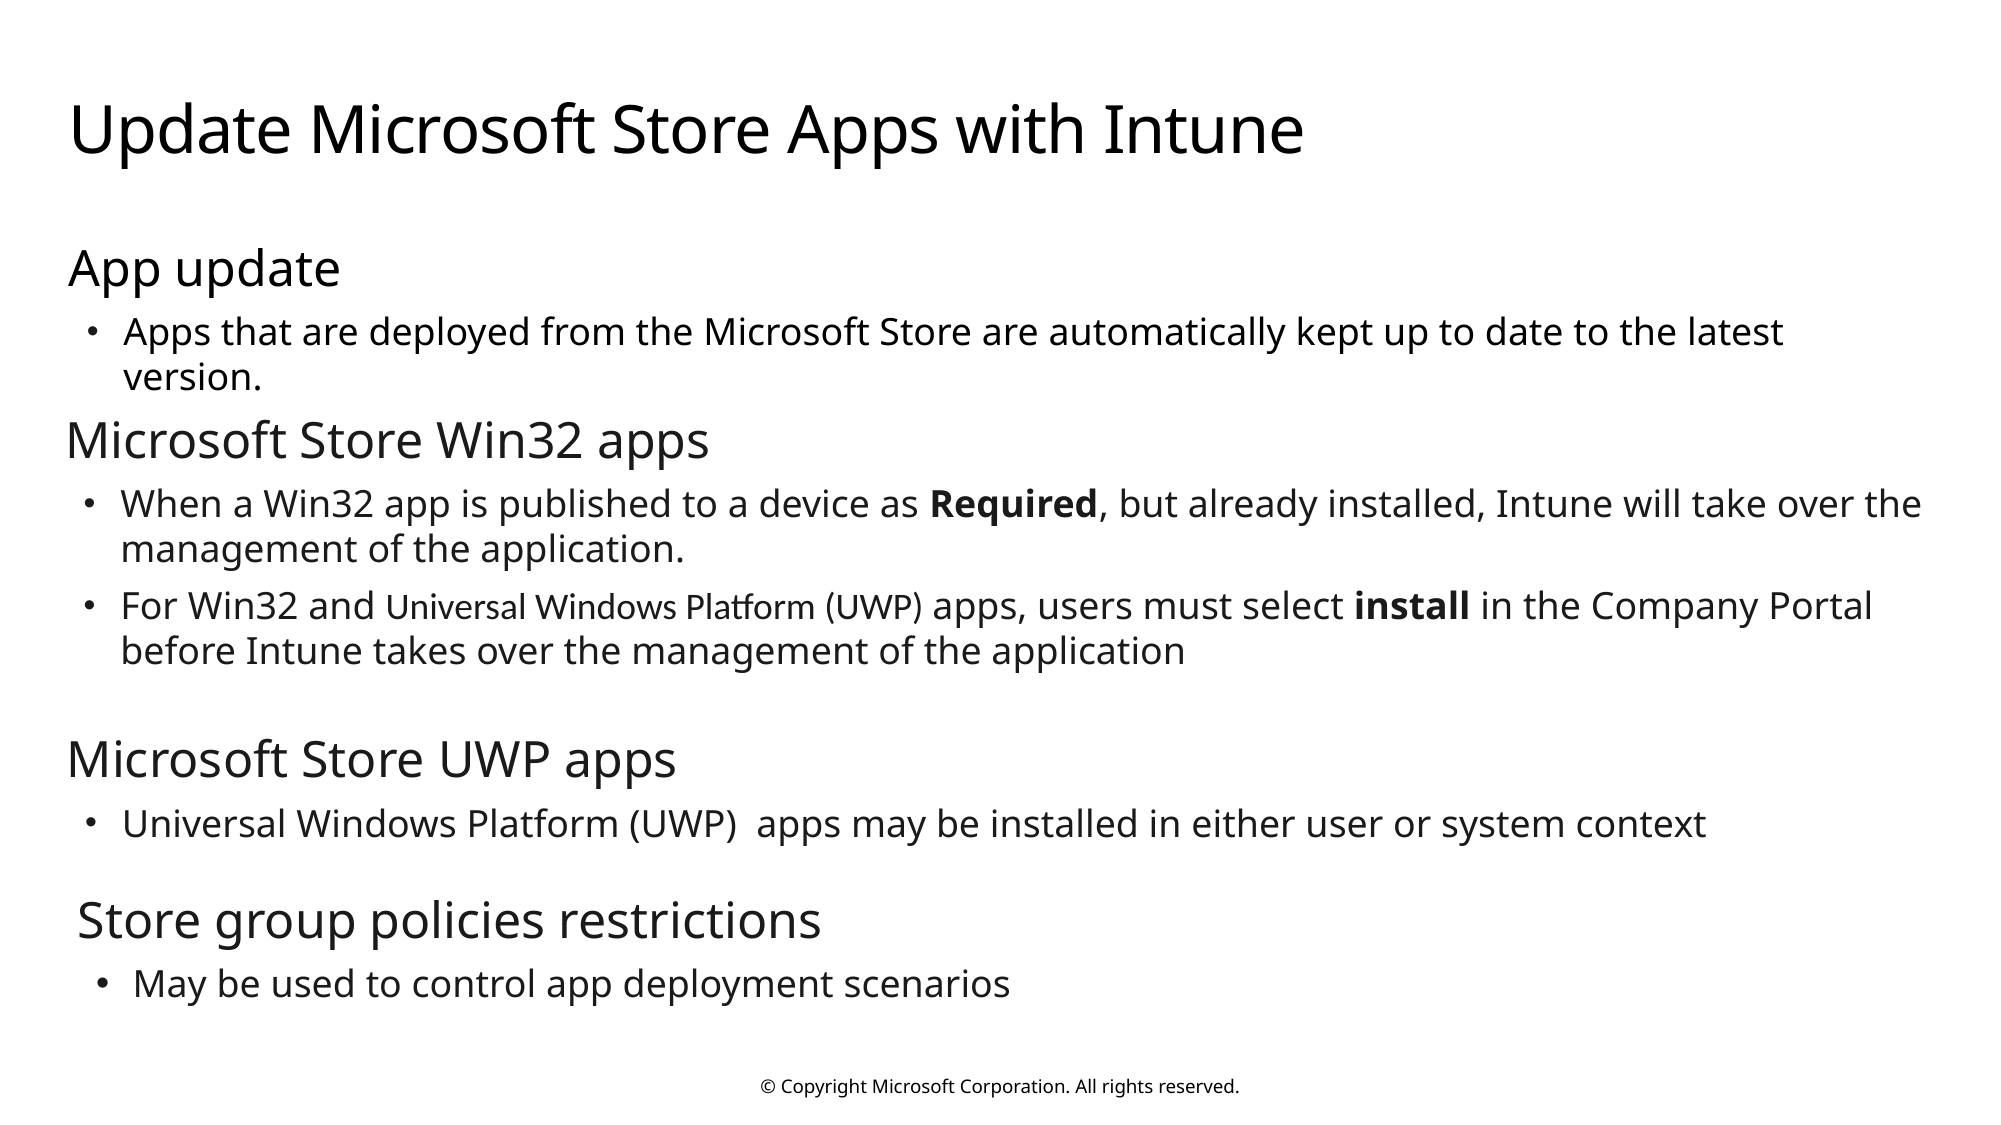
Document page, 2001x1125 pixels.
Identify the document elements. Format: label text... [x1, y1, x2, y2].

text_box Store group policies restrictions May be used to control app deployment scenarios [62, 880, 1147, 1013]
title Update Microsoft Store Apps with Intune [68, 72, 1929, 183]
text_box Microsoft Store Win32 apps When a Win32 app is published to a device as Required, but already installed, Intune will take over the management of the application. For Win32 and Universal Windows Platform (UWP) apps, users must select install in the Company Portal before Intune takes over the management of the application [65, 408, 1929, 673]
list App update Apps that are deployed from the Microsoft Store are automatically kept up to date to the latest version. [68, 236, 1932, 355]
text_box Microsoft Store UWP apps Universal Windows Platform (UWP) apps may be installed in either user or system context [66, 727, 1931, 845]
